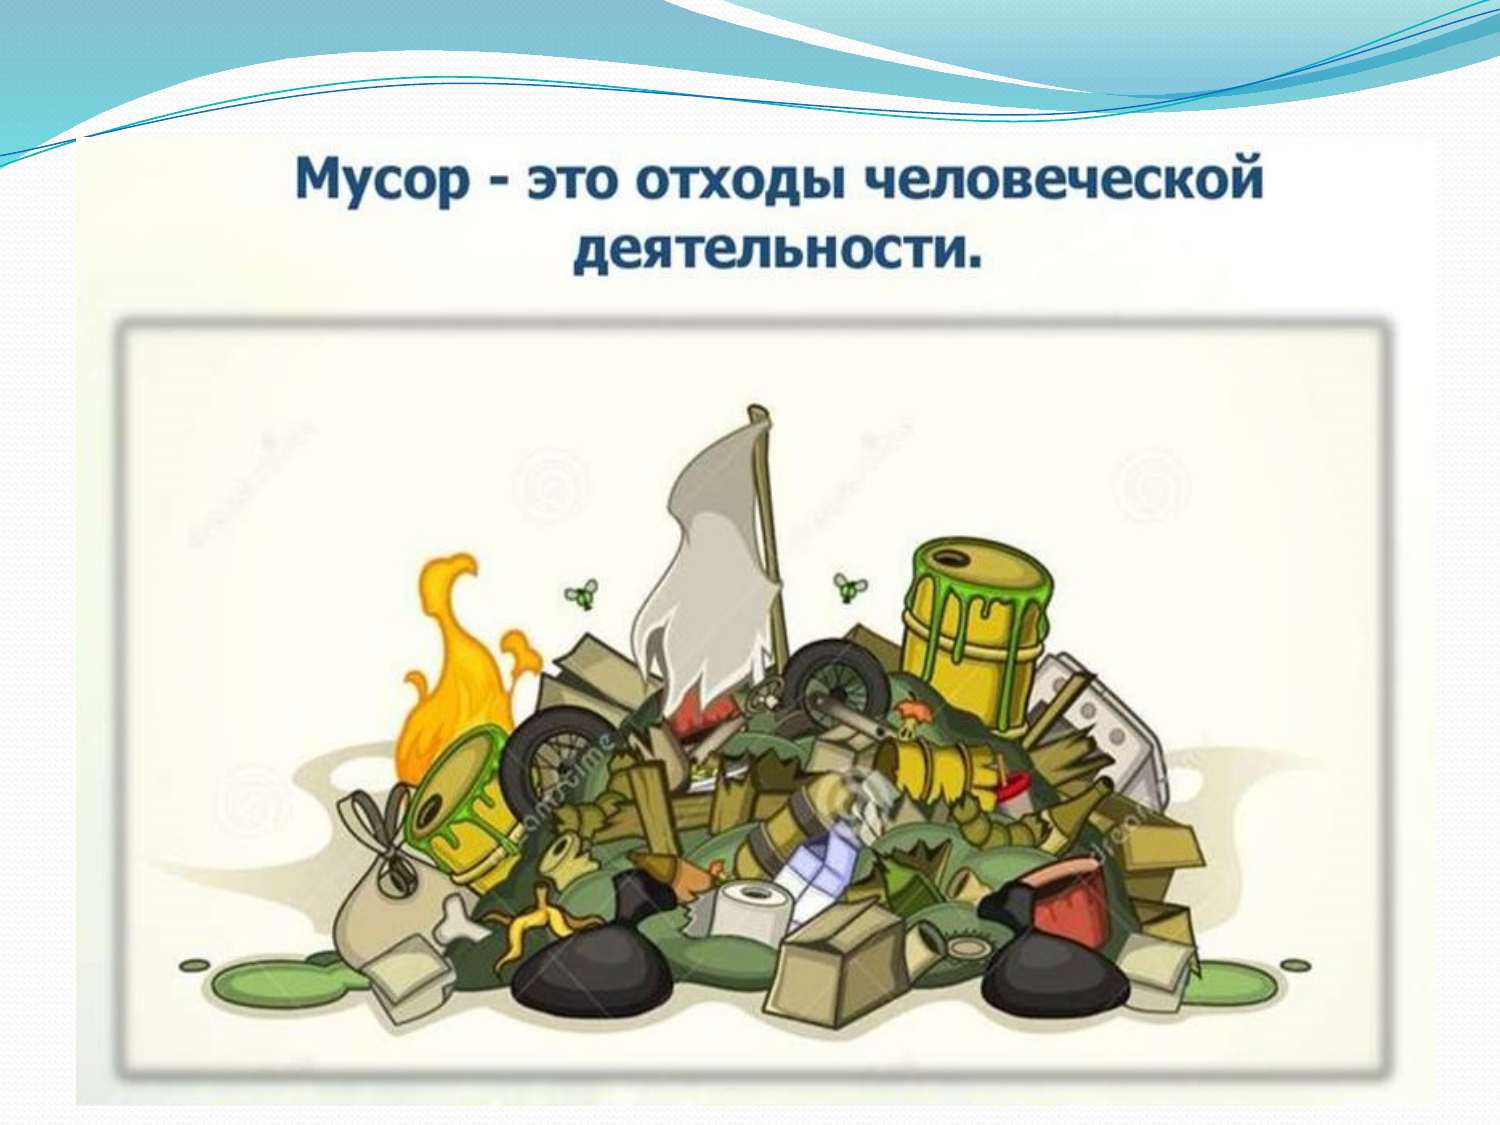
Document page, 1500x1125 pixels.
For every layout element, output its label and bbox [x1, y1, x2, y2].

picture [76, 136, 1436, 1107]
